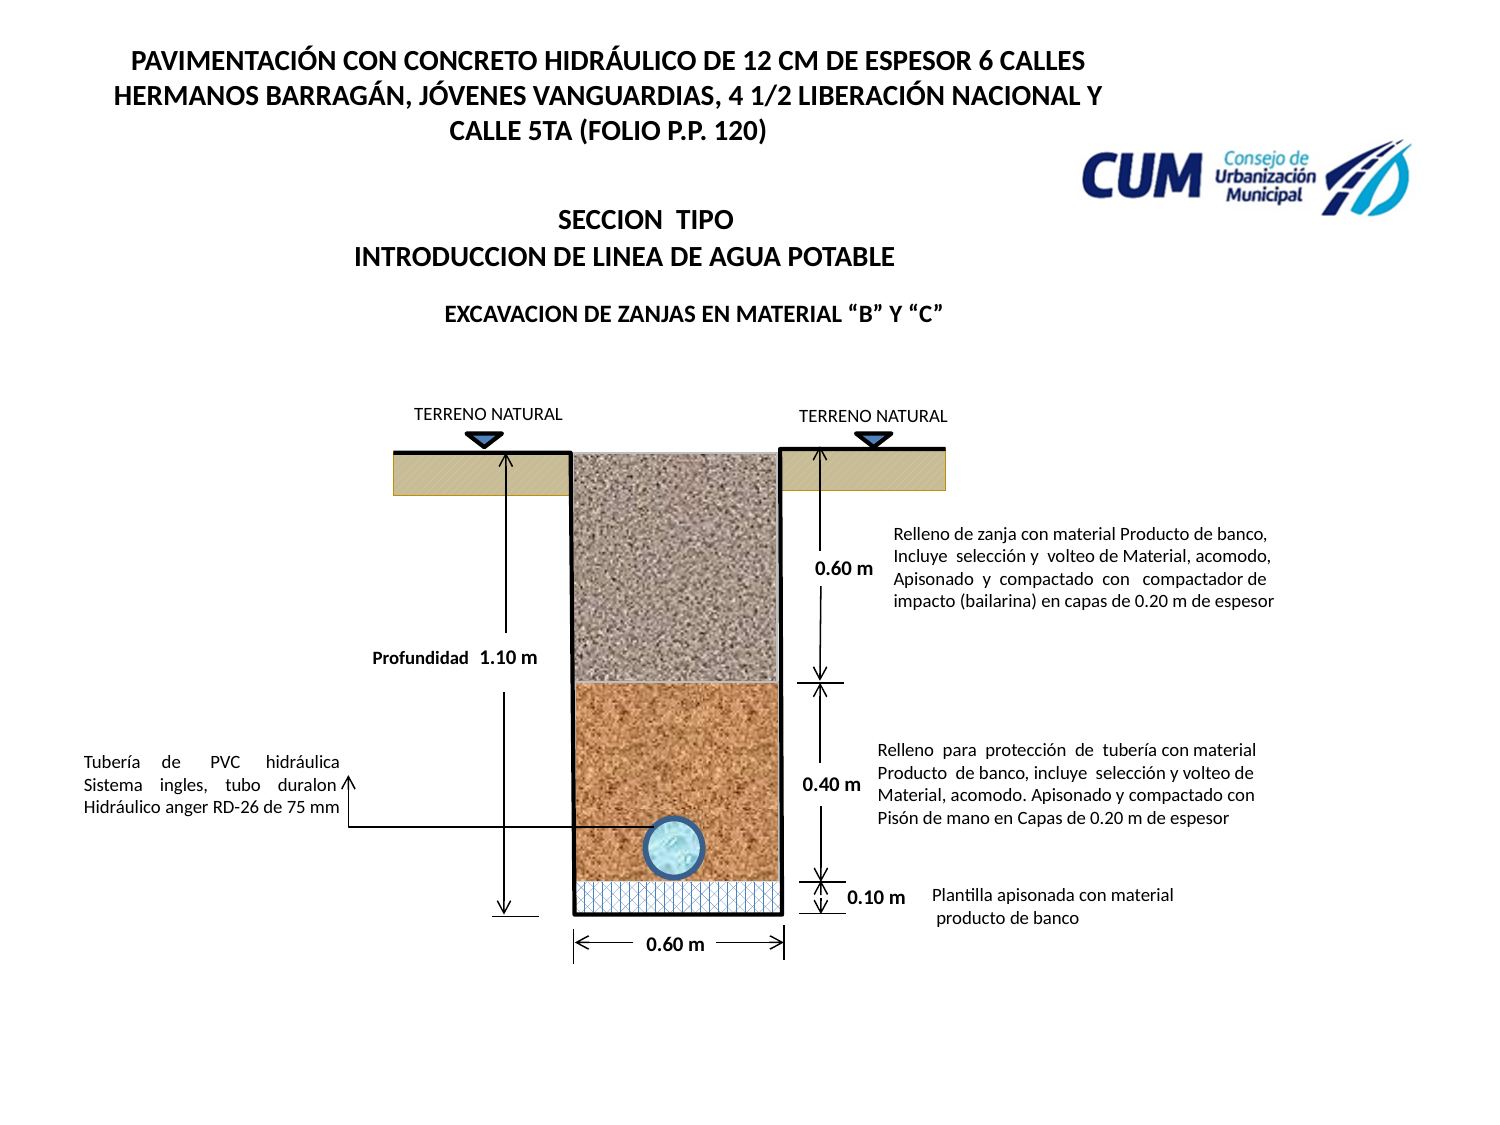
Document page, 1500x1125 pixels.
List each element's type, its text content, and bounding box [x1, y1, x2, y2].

text_box 0.40 m [787, 763, 862, 803]
text_box 0.60 m [631, 923, 721, 964]
text_box EXCAVACION DE ZANJAS EN MATERIAL “B” Y “C” [429, 290, 961, 336]
text_box [854, 434, 894, 446]
text_box Relleno de zanja con material Producto de banco, Incluye selección y volteo de Material, acomodo, Apisonado y compactado con compactador de impacto (bailarina) en capas de 0.20 m de espesor [878, 514, 1289, 619]
text_box [821, 446, 946, 452]
text_box 0.60 m [800, 547, 878, 587]
text_box [464, 432, 504, 449]
text_box [391, 451, 503, 497]
text_box Plantilla apisonada con material producto de banco [917, 875, 1189, 936]
picture [1078, 138, 1417, 220]
text_box SECCION TIPO INTRODUCCION DE LINEA DE AGUA POTABLE [339, 184, 911, 280]
text_box Tubería de PVC hidráulica Sistema ingles, tubo duralon Hidráulico anger RD-26 de 75 mm [69, 742, 360, 826]
text_box 0.10 m [832, 876, 917, 917]
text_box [474, 648, 528, 955]
text_box [825, 446, 948, 493]
text_box [509, 455, 568, 497]
text_box Profundidad [357, 638, 484, 676]
text_box TERRENO NATURAL [399, 394, 578, 432]
text_box TERRENO NATURAL [784, 396, 963, 434]
text_box [783, 452, 815, 493]
text_box Relleno para protección de tubería con material Producto de banco, incluye selección y volteo de Material, acomodo. Apisonado y compactado con Pisón de mano en Capas de 0.20 m de espesor [862, 730, 1274, 836]
text_box PAVIMENTACIÓN CON CONCRETO HIDRÁULICO DE 12 CM DE ESPESOR 6 CALLES HERMANOS BARRAGÁN, JÓVENES VANGUARDIAS, 4 1/2 LIBERACIÓN NACIONAL Y CALLE 5TA (FOLIO P.P. 120) [88, 33, 1129, 154]
text_box 1.10 m [464, 636, 554, 677]
text_box [393, 446, 819, 917]
